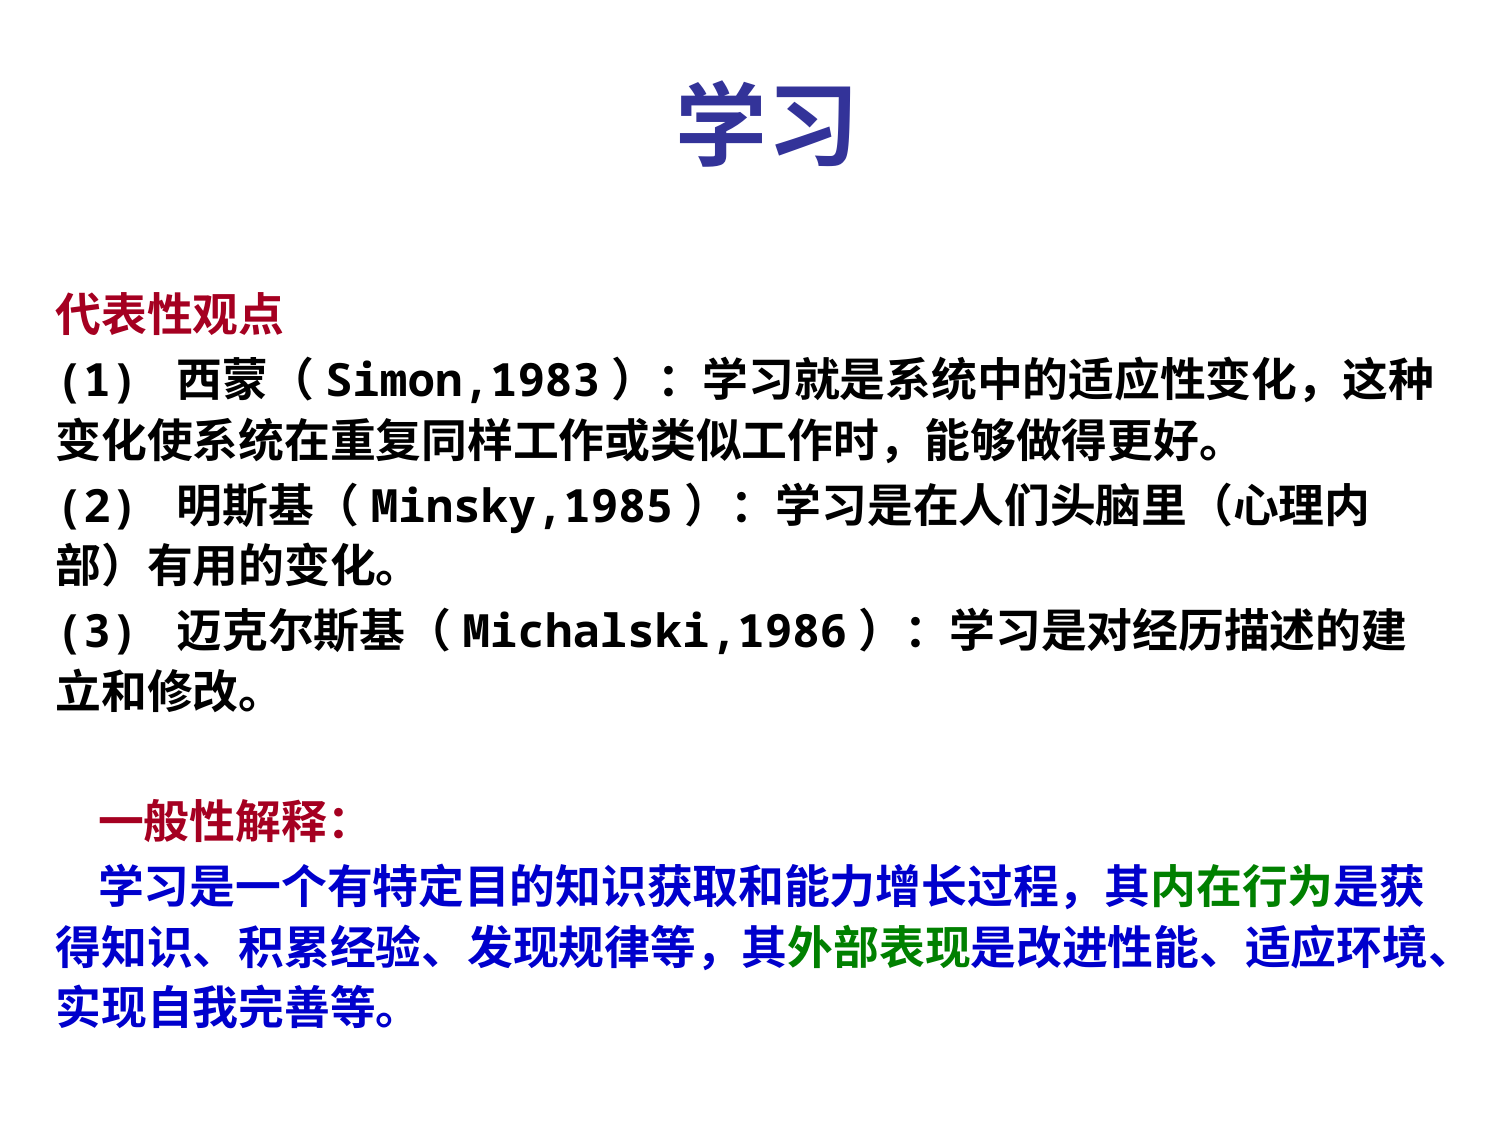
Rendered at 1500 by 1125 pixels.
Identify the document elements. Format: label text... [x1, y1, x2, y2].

text_box 学习 [144, 60, 1391, 186]
text_box 代表性观点 (1) 西蒙（Simon,1983）：学习就是系统中的适应性变化，这种变化使系统在重复同样工作或类似工作时，能够做得更好。 (2) 明斯基（Minsky,1985）：学习是在人们头脑里（心理内部）有用的变化。 (3) 迈克尔斯基（Michalski,1986）：学习是对经历描述的建立和修改。 一般性解释： 学习是一个有特定目的知识获取和能力增长过程，其内在行为是获得知识、积累经验、发现规律等，其外部表现是改进性能、适应环境、实现自我完善等。 [41, 273, 1459, 1042]
